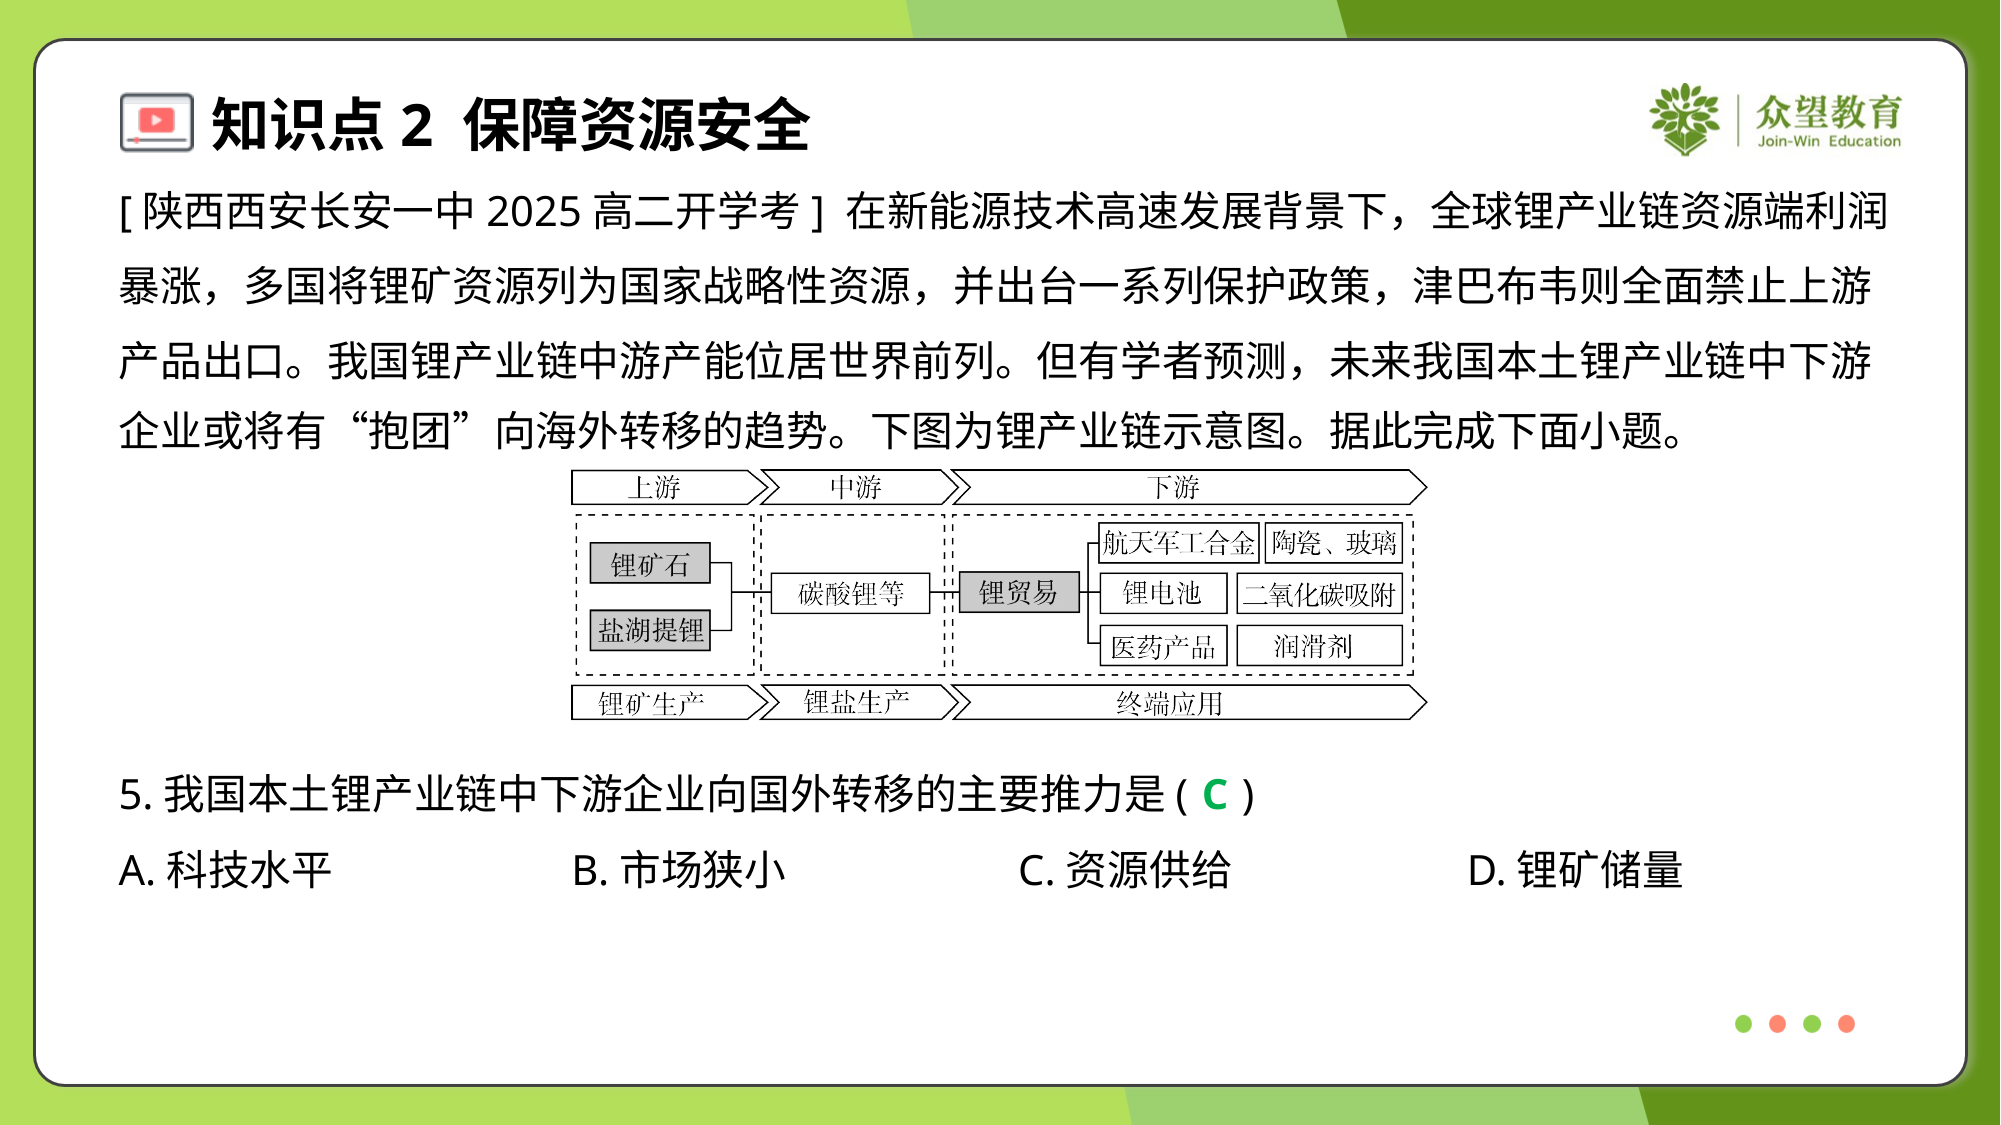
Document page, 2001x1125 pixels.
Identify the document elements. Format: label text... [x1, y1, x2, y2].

text_box C [1185, 742, 1245, 810]
text_box 5.我国本土锂产业链中下游企业向国外转移的主要推力是( ) [118, 742, 1185, 810]
text_box [陕西西安长安一中2025高二开学考] 在新能源技术高速发展背景下，全球锂产业链资源端利润 暴涨，多国将锂矿资源列为国家战略性资源，并出台一系列保护政策，津巴布韦则全面禁止上游 产品出口。我国锂产业链中游产能位居世界前列。但有学者预测，未来我国本土锂产业链中下游 企业或将有“抱团”向海外转移的趋势。下图为锂产业链示意图。据此完成下面小题。 [118, 159, 1883, 448]
picture [0, 0, 2000, 1125]
text_box A.科技水平 B.市场狭小 C.资源供给 D.锂矿储量 [118, 818, 1883, 886]
text_box 5.我国本土锂产业链中下游企业向国外转移的主要推力是( ) [1245, 742, 1883, 810]
